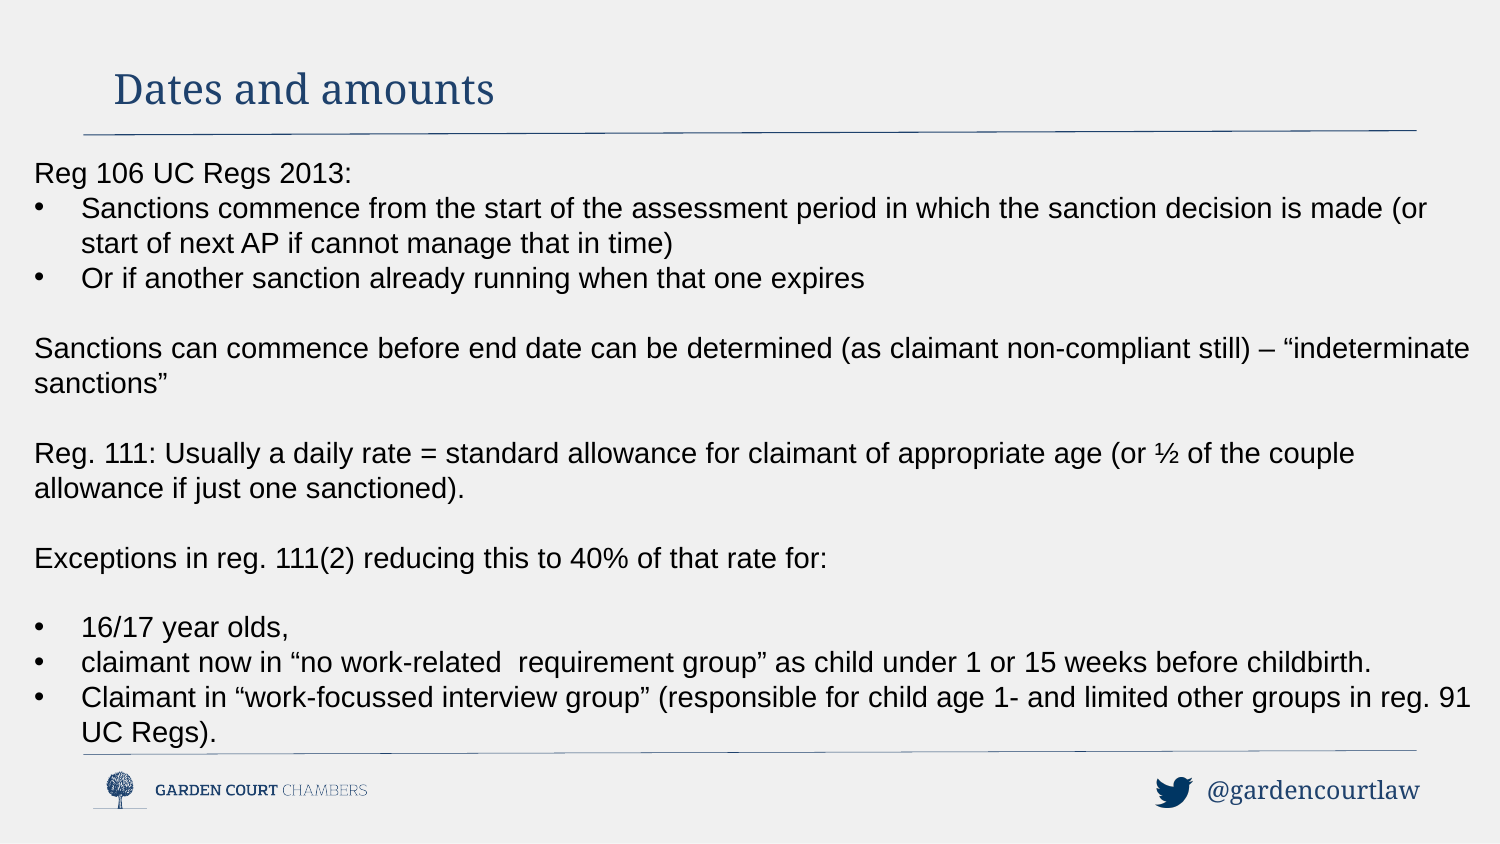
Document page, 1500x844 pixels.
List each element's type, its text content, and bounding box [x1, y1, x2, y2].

text_box Reg 106 UC Regs 2013: Sanctions commence from the start of the assessment period in which the sanction decision is made (or start of next AP if cannot manage that in time) Or if another sanction already running when that one expires Sanctions can commence before end date can be determined (as claimant non-compliant still) – “indeterminate sanctions” Reg. 111: Usually a daily rate = standard allowance for claimant of appropriate age (or ½ of the couple allowance if just one sanctioned). Exceptions in reg. 111(2) reducing this to 40% of that rate for: 16/17 year olds, claimant now in “no work-related requirement group” as child under 1 or 15 weeks before childbirth. Claimant in “work-focussed interview group” (responsible for child age 1- and limited other groups in reg. 91 UC Regs). [19, 146, 1500, 756]
list Dates and amounts [98, 61, 957, 111]
picture [93, 771, 367, 809]
picture [1155, 777, 1193, 808]
